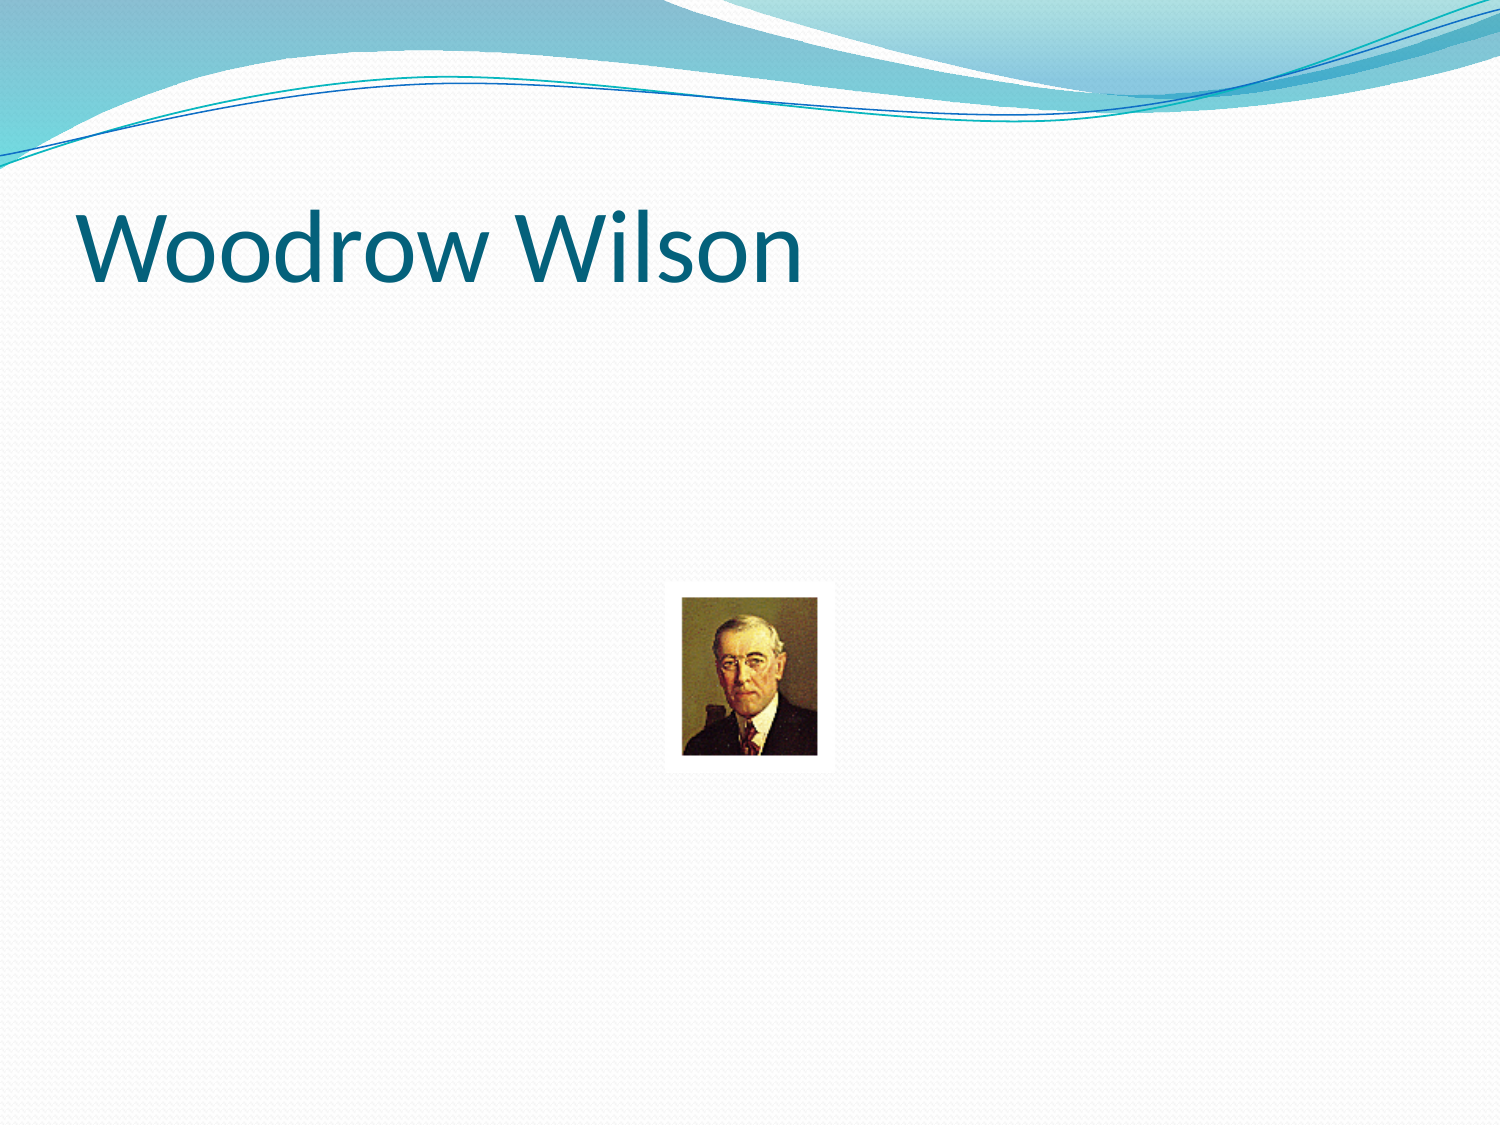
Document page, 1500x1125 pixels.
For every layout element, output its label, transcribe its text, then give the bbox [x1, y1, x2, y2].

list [665, 581, 835, 773]
title Woodrow Wilson [75, 115, 1425, 303]
